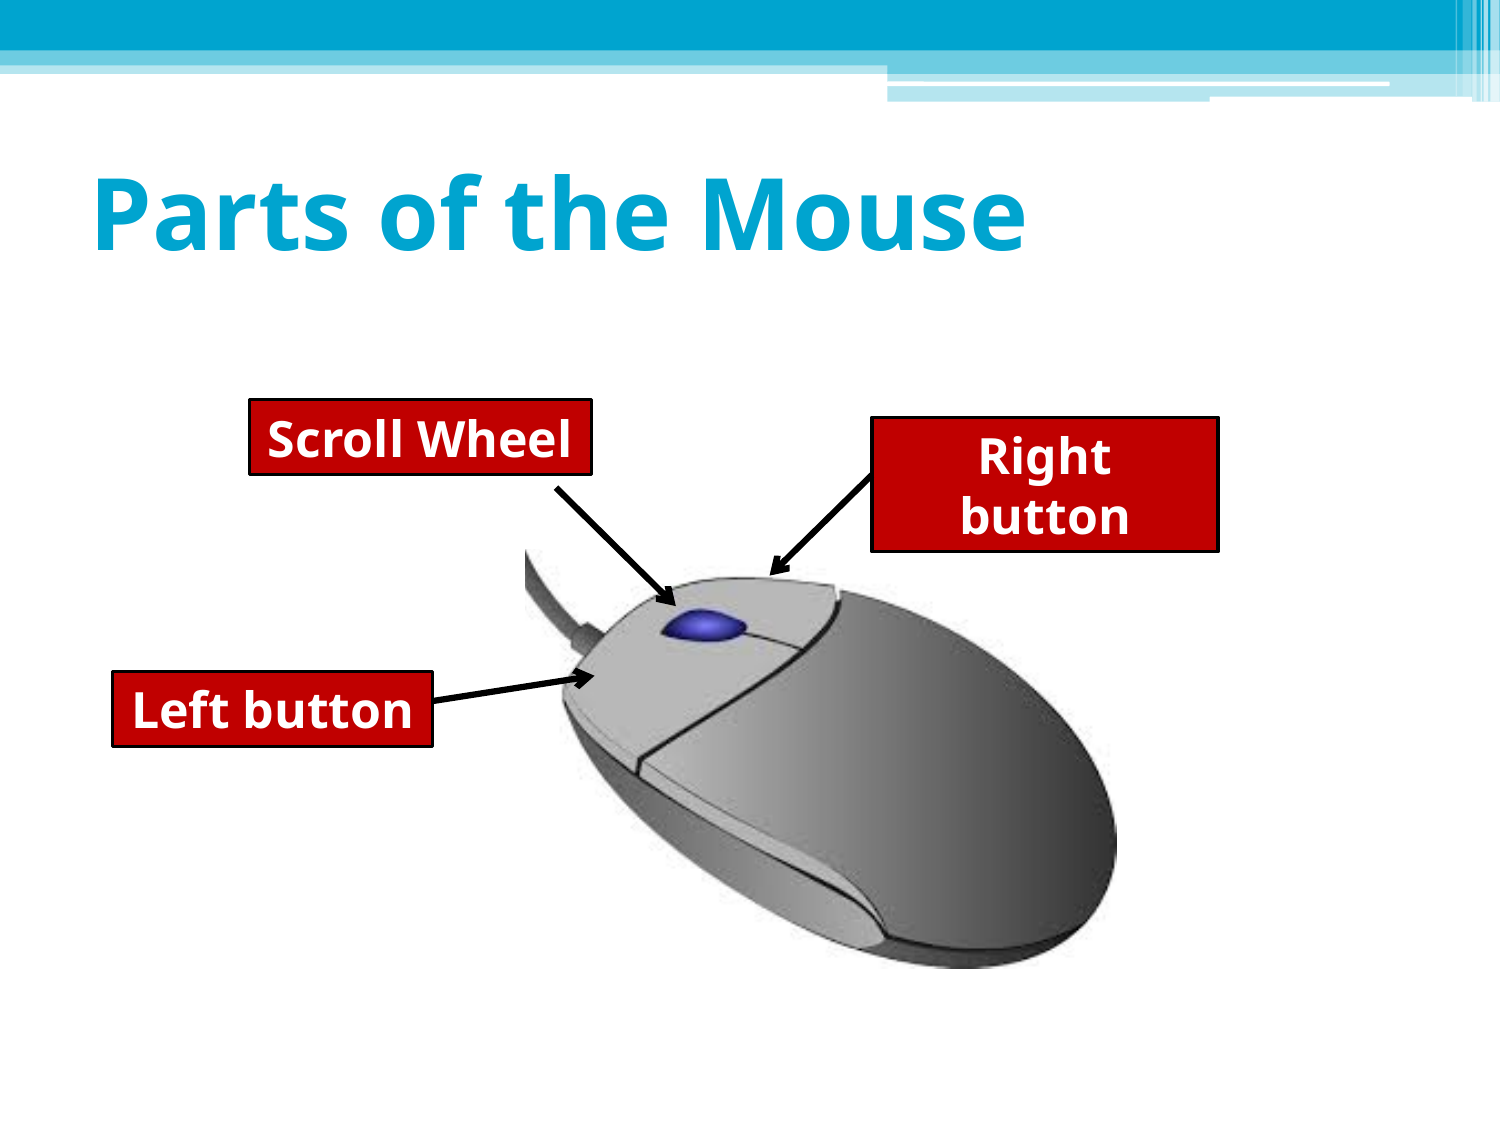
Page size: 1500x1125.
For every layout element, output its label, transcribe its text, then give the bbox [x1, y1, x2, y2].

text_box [769, 474, 872, 576]
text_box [432, 675, 595, 701]
title Parts of the Mouse [75, 123, 1425, 298]
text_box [555, 487, 676, 607]
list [524, 549, 1117, 969]
text_box Right button [871, 417, 1219, 552]
text_box Scroll Wheel [249, 399, 592, 475]
text_box Left button [112, 671, 433, 747]
